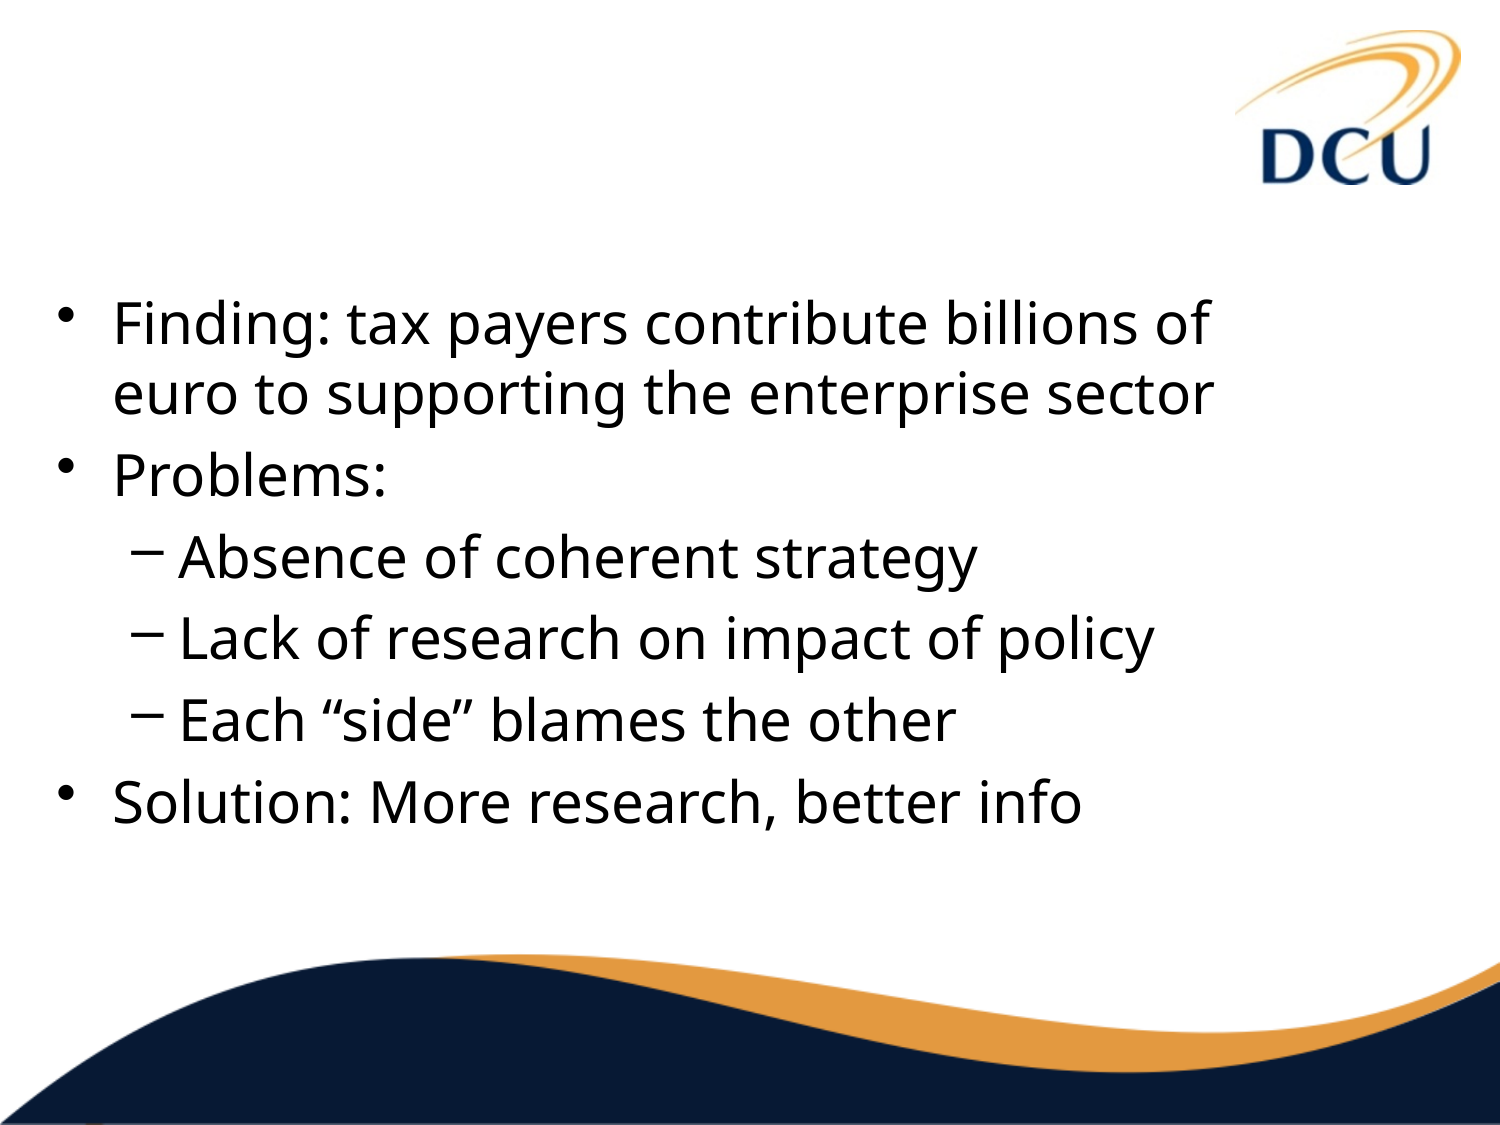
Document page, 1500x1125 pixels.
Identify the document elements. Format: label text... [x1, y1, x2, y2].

picture [1235, 30, 1461, 185]
picture [0, 950, 1500, 1125]
list Finding: tax payers contribute billions of euro to supporting the enterprise sector Problems: Absence of coherent strategy Lack of research on impact of policy Each “side” blames the other Solution: More research, better info [41, 278, 1317, 954]
